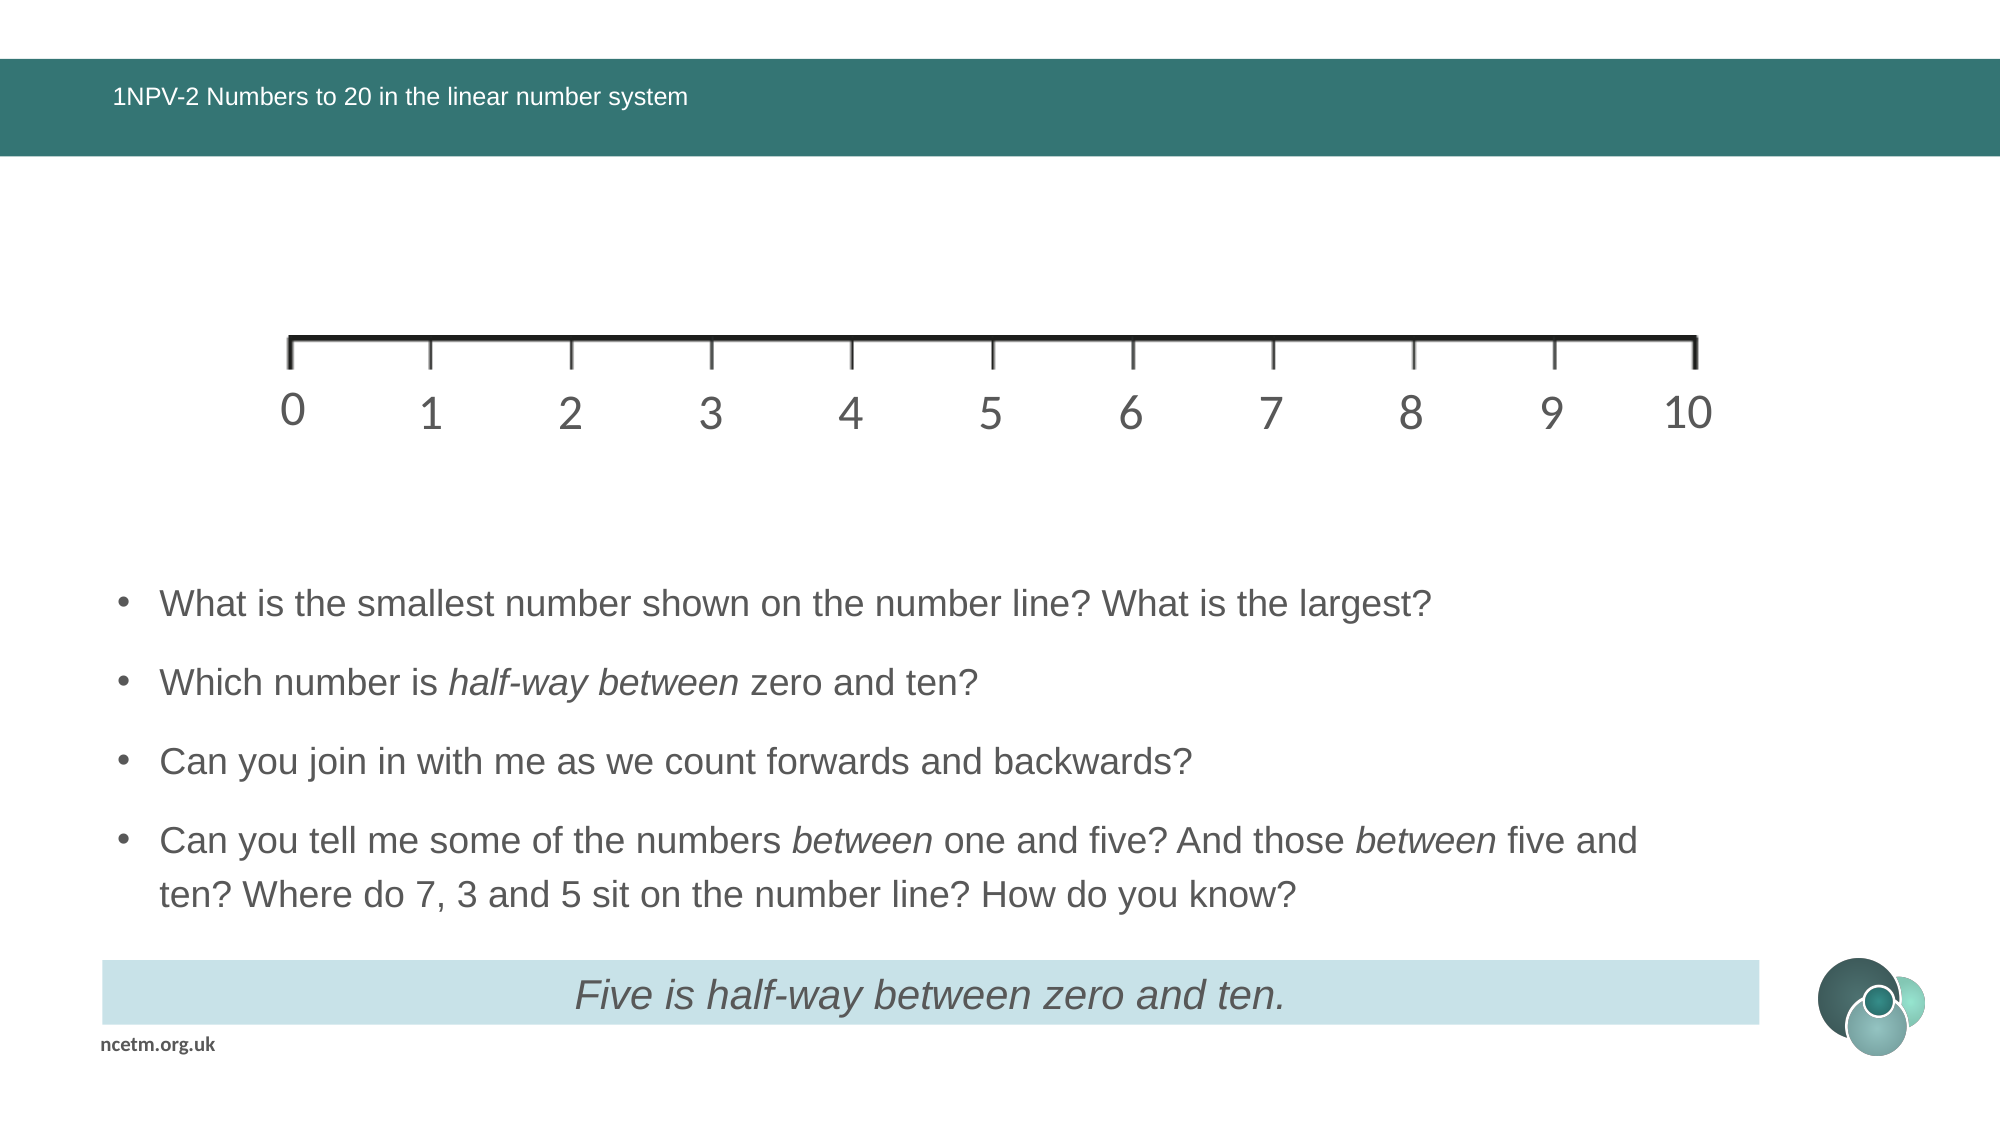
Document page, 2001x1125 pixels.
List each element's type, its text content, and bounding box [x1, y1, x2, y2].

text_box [179, 368, 1784, 563]
picture [273, 335, 1727, 368]
picture [1818, 958, 1925, 1056]
text_box What is the smallest number shown on the number line? What is the largest? Which number is half-way between zero and ten? Can you join in with me as we count forwards and backwards? Can you tell me some of the numbers between one and five? And those between five and ten? Where do 7, 3 and 5 sit on the number line? How do you know? [102, 562, 1692, 850]
text_box Five is half-way between zero and ten. [102, 960, 1760, 1025]
title 1NPV-2 Numbers to 20 in the linear number system [97, 76, 1945, 147]
